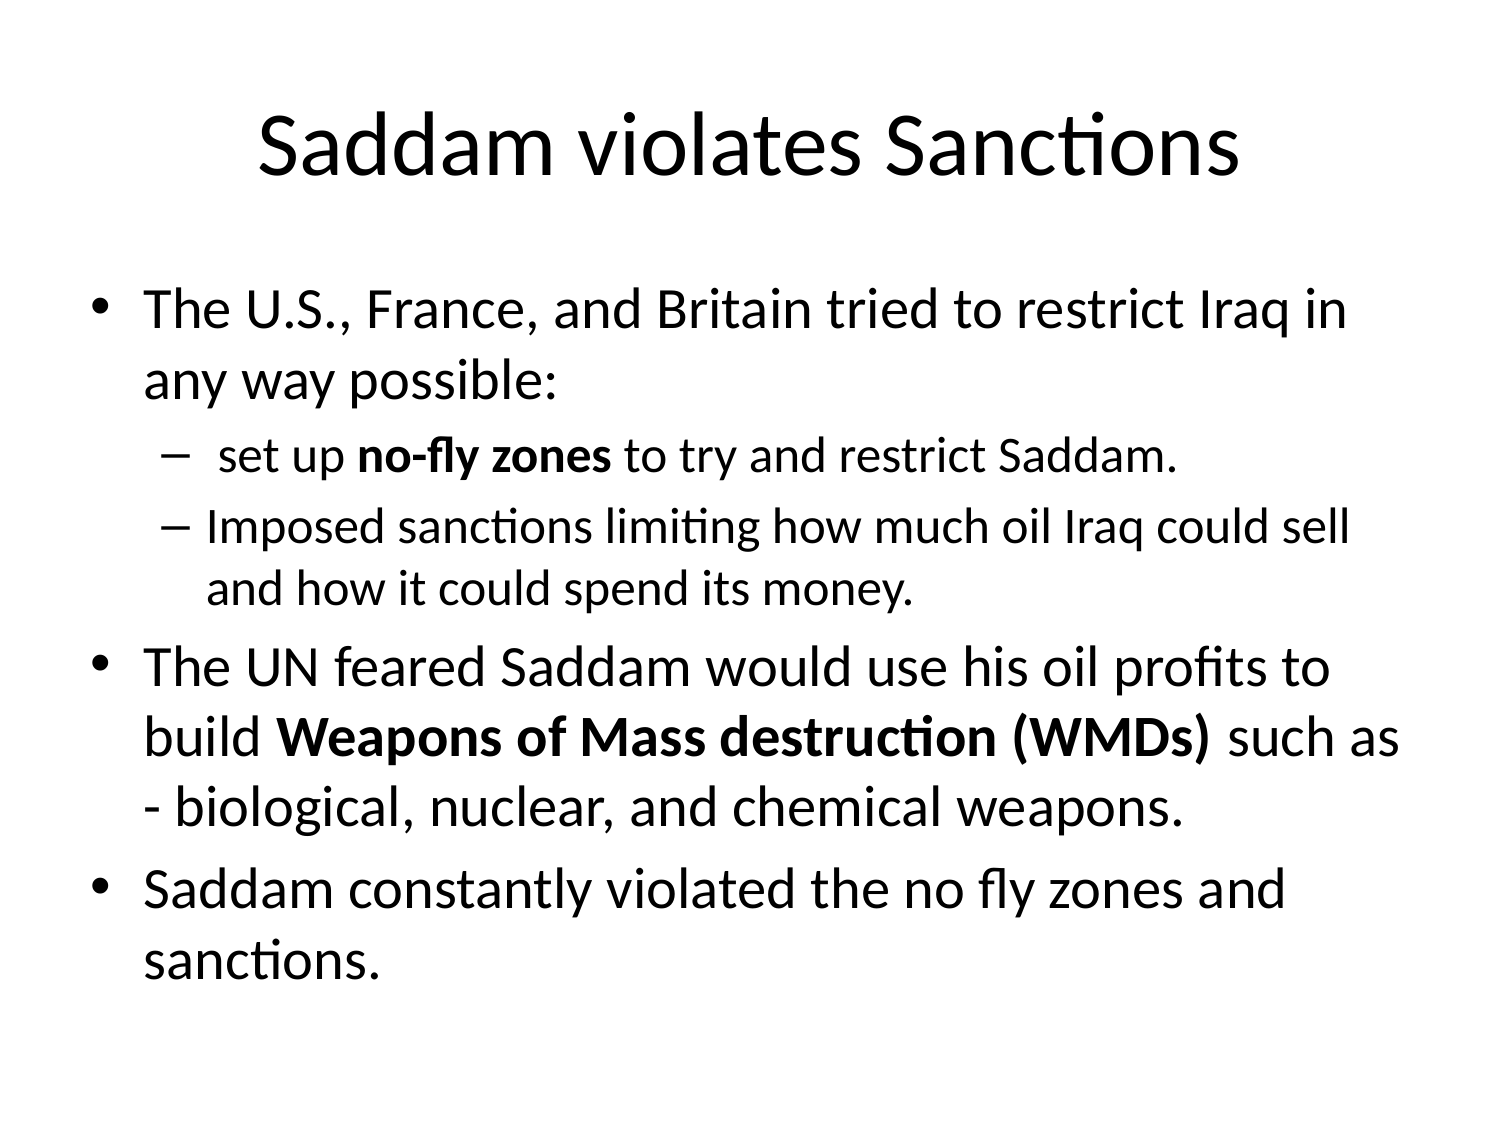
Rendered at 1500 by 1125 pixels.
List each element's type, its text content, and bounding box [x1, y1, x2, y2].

list The U.S., France, and Britain tried to restrict Iraq in any way possible: set up no-fly zones to try and restrict Saddam. Imposed sanctions limiting how much oil Iraq could sell and how it could spend its money. The UN feared Saddam would use his oil profits to build Weapons of Mass destruction (WMDs) such as - biological, nuclear, and chemical weapons. Saddam constantly violated the no fly zones and sanctions. [75, 262, 1425, 1005]
title Saddam violates Sanctions [75, 45, 1425, 233]
